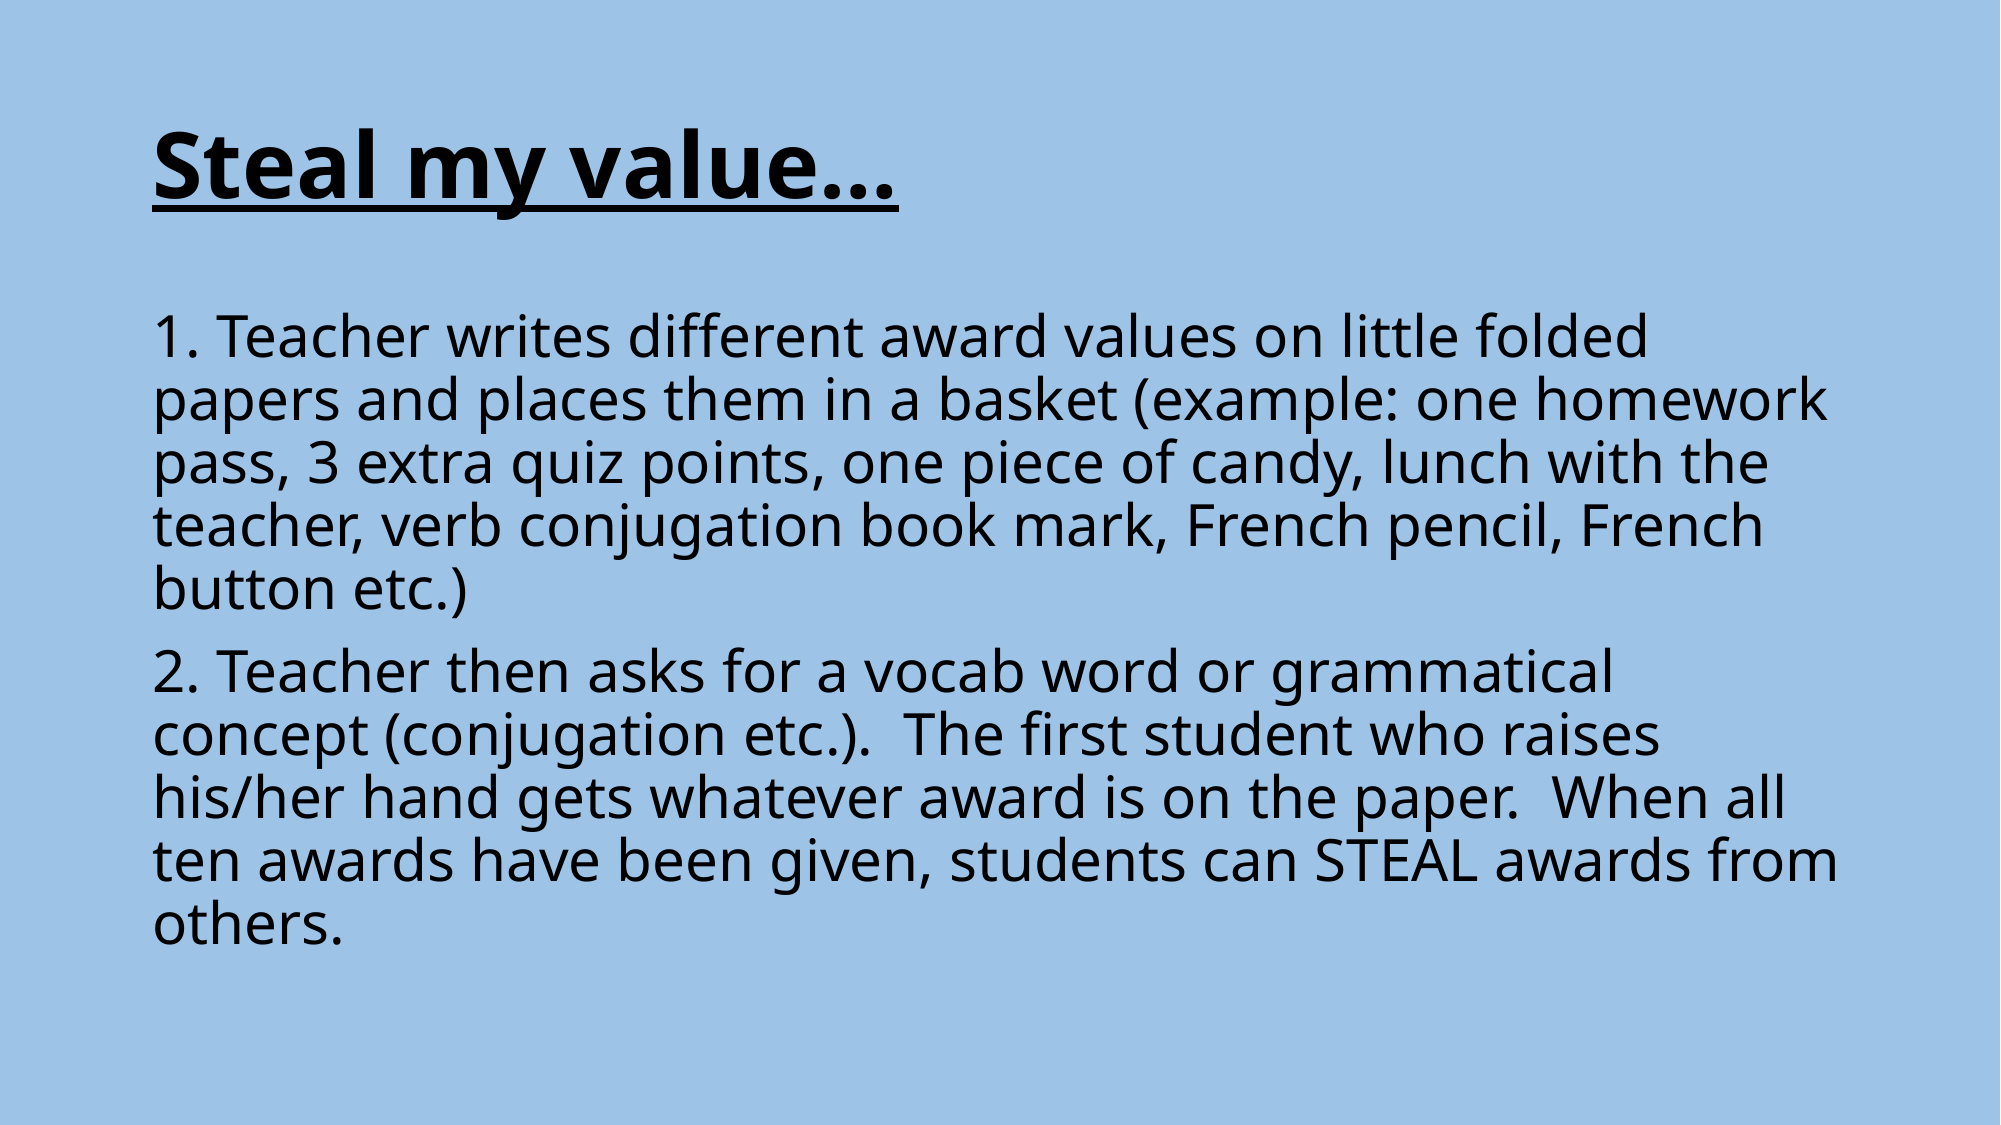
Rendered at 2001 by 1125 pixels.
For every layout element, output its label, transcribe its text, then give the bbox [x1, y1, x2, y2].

title Steal my value… [137, 59, 1863, 278]
list 1. Teacher writes different award values on little folded papers and places them in a basket (example: one homework pass, 3 extra quiz points, one piece of candy, lunch with the teacher, verb conjugation book mark, French pencil, French button etc.) 2. Teacher then asks for a vocab word or grammatical concept (conjugation etc.). The first student who raises his/her hand gets whatever award is on the paper. When all ten awards have been given, students can STEAL awards from others. [137, 299, 1863, 1014]
